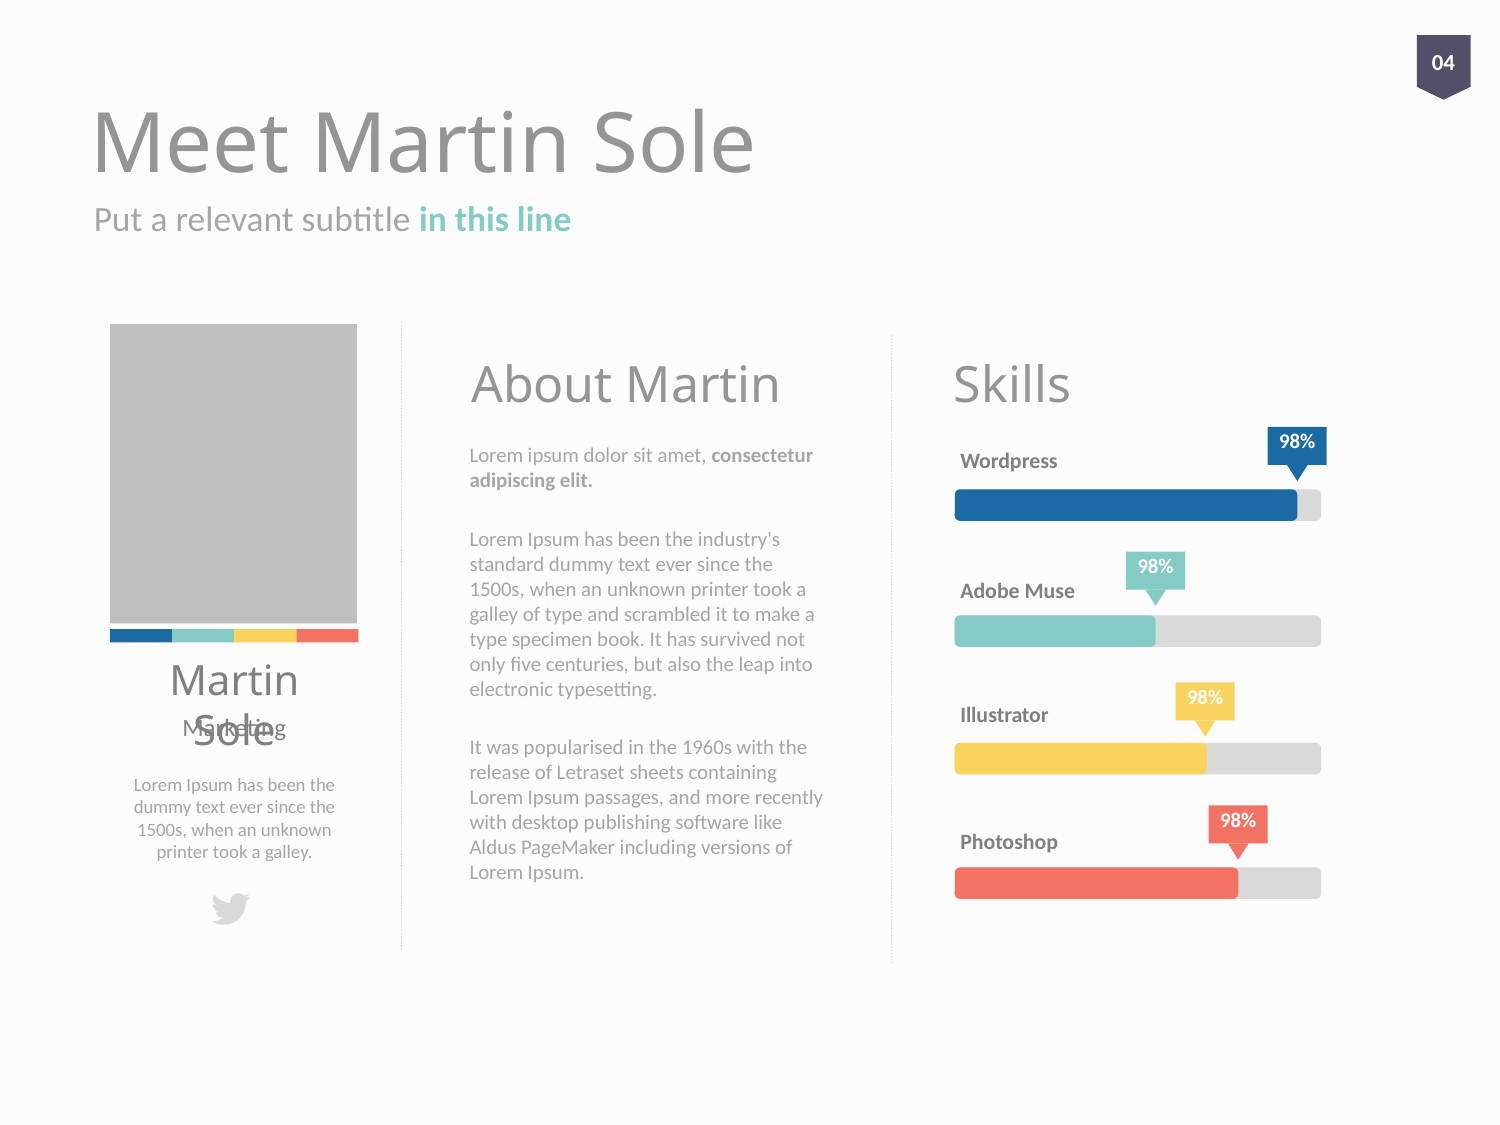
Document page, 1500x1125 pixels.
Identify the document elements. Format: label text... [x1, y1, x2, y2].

text_box Photoshop [945, 820, 1128, 862]
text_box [1203, 798, 1273, 860]
text_box [1237, 865, 1324, 901]
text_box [1120, 545, 1191, 607]
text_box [1262, 420, 1333, 482]
text_box 04 [1414, 33, 1473, 102]
text_box Adobe Muse [945, 568, 1117, 611]
text_box [952, 487, 1300, 523]
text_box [95, 323, 374, 926]
text_box Skills [938, 344, 1353, 420]
list Lorem ipsum dolor sit amet, consectetur adipiscing elit. Lorem Ipsum has been the industry's standard dummy text ever since the 1500s, when an unknown printer took a galley of type and scrambled it to make a type specimen book. It has survived not only five centuries, but also the leap into electronic typesetting. It was popularised in the 1960s with the release of Letraset sheets containing Lorem Ipsum passages, and more recently with desktop publishing software like Aldus PageMaker including versions of Lorem Ipsum. [454, 434, 845, 972]
text_box [952, 740, 1209, 777]
text_box Illustrator [945, 693, 1128, 735]
text_box Put a relevant subtitle in this line [78, 177, 1429, 257]
text_box [1154, 613, 1324, 649]
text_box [1170, 675, 1240, 737]
text_box [952, 613, 1158, 649]
text_box [1296, 490, 1324, 523]
text_box About Martin [456, 344, 870, 420]
text_box [952, 865, 1241, 901]
title Meet Martin Sole [75, 45, 1425, 233]
text_box [1204, 740, 1324, 777]
text_box Wordpress [945, 438, 1128, 481]
